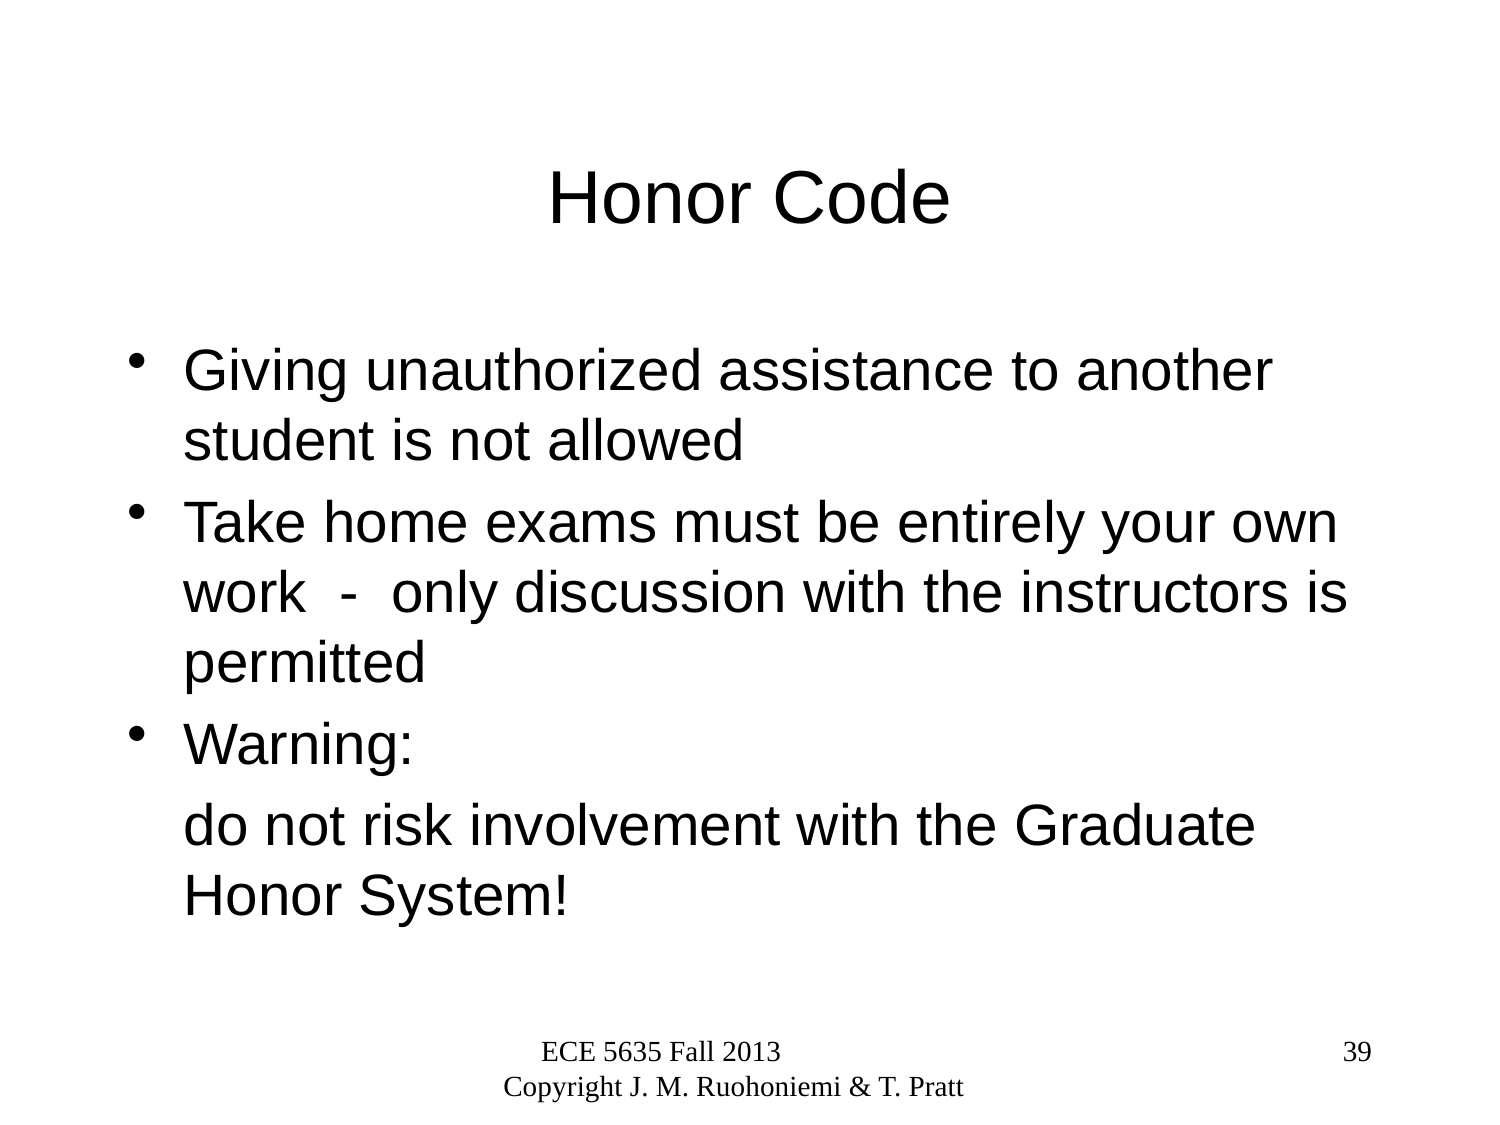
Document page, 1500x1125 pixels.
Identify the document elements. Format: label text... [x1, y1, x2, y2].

title Honor Code [112, 99, 1388, 288]
list Giving unauthorized assistance to another student is not allowed Take home exams must be entirely your own work - only discussion with the instructors is permitted Warning: do not risk involvement with the Graduate Honor System! [112, 324, 1388, 1001]
footer ECE 5635 Fall 2013 Copyright J. M. Ruohoniemi & T. Pratt [487, 1024, 988, 1101]
slide_number 39 [1074, 1024, 1388, 1101]
